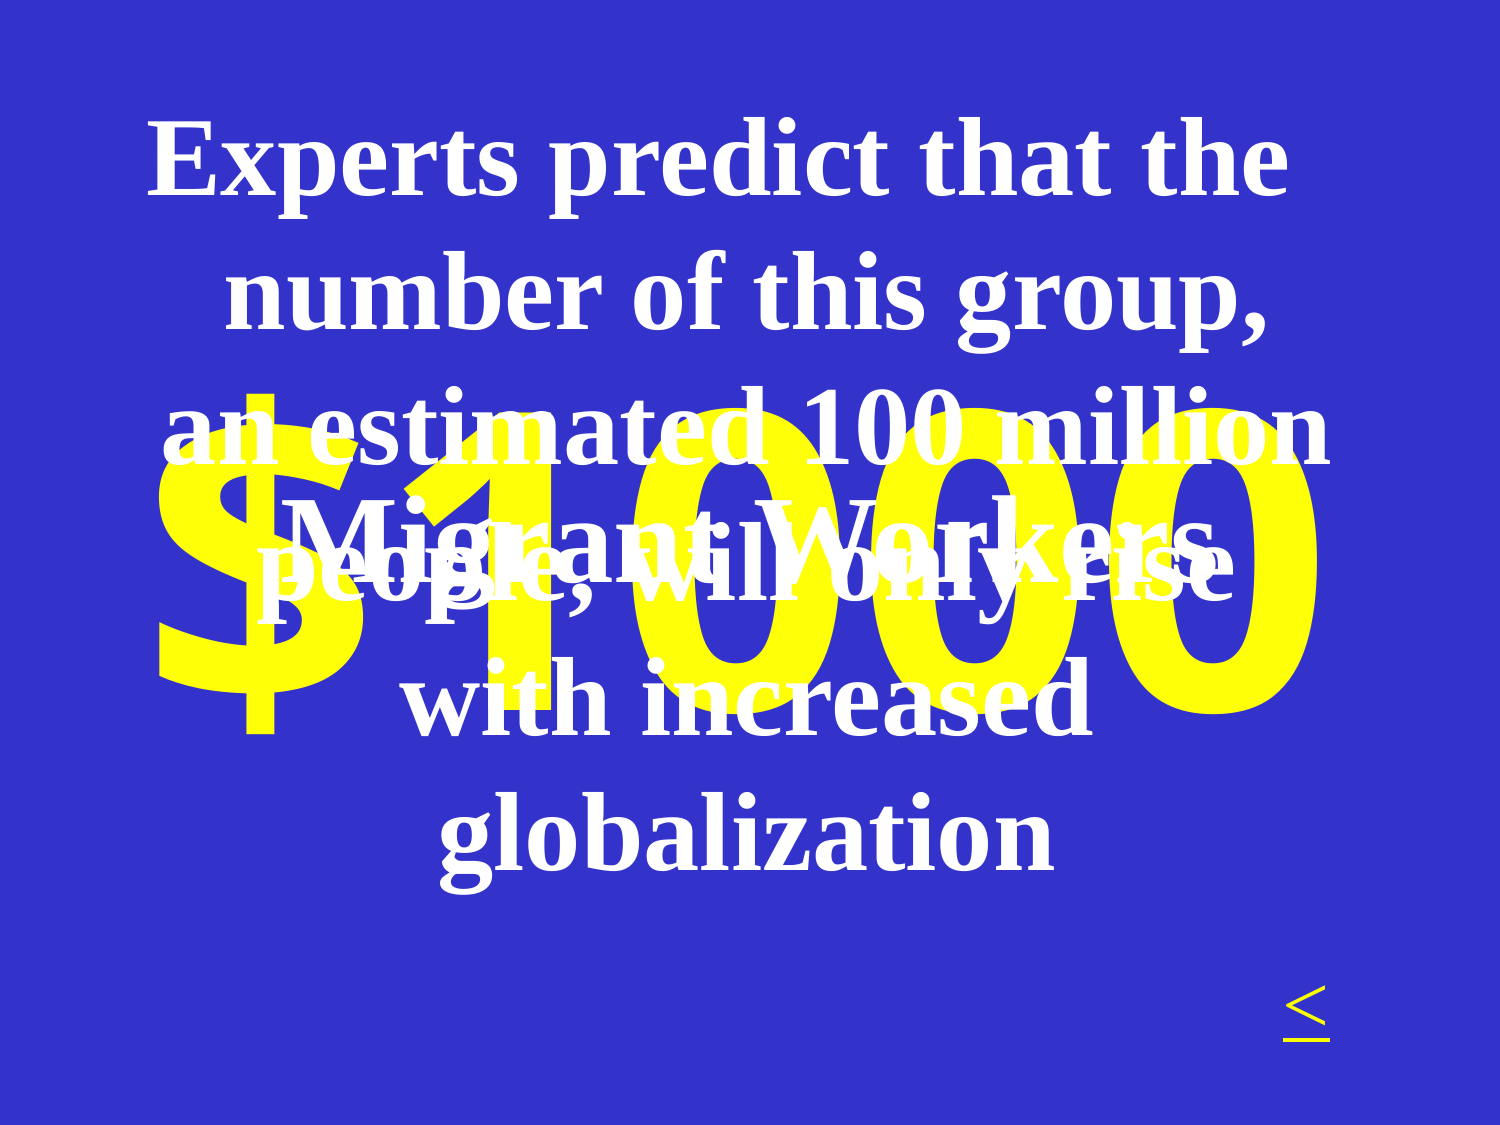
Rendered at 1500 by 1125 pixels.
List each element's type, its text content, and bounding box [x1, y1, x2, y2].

list Migrant Workers [112, 449, 1388, 763]
text_box < [1187, 942, 1425, 1058]
list Experts predict that the number of this group, an estimated 100 million people, will only rise with increased globalization [87, 74, 1351, 913]
